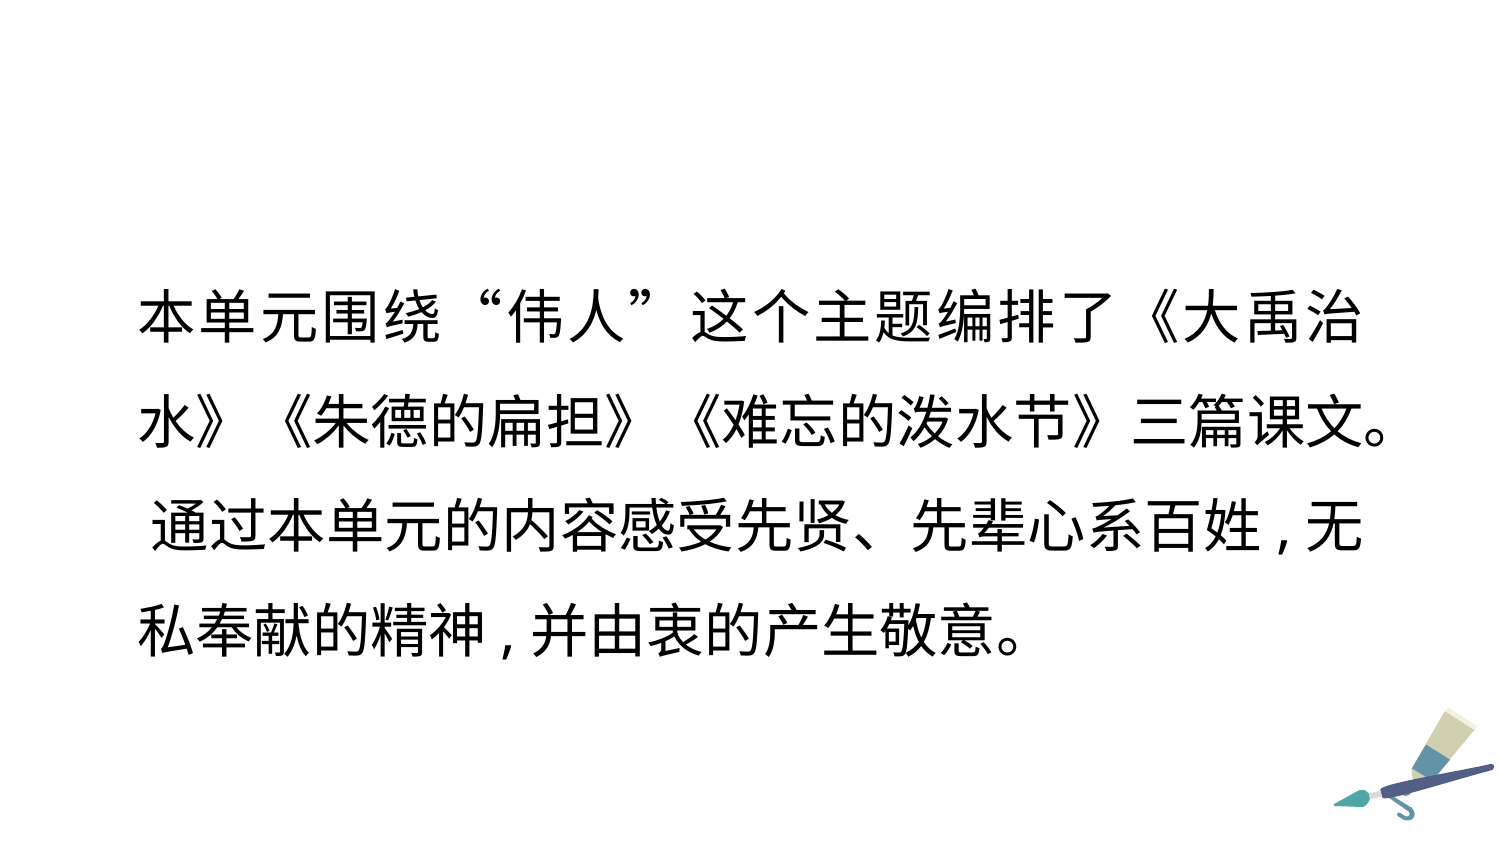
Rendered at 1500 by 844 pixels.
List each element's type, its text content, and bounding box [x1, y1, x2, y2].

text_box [1358, 708, 1481, 844]
text_box 本单元围绕“伟人”这个主题编排了《大禹治水》《朱德的扁担》《难忘的泼水节》三篇课文。 通过本单元的内容感受先贤、先辈心系百姓,无私奉献的精神,并由衷的产生敬意。 [76, 237, 1379, 672]
